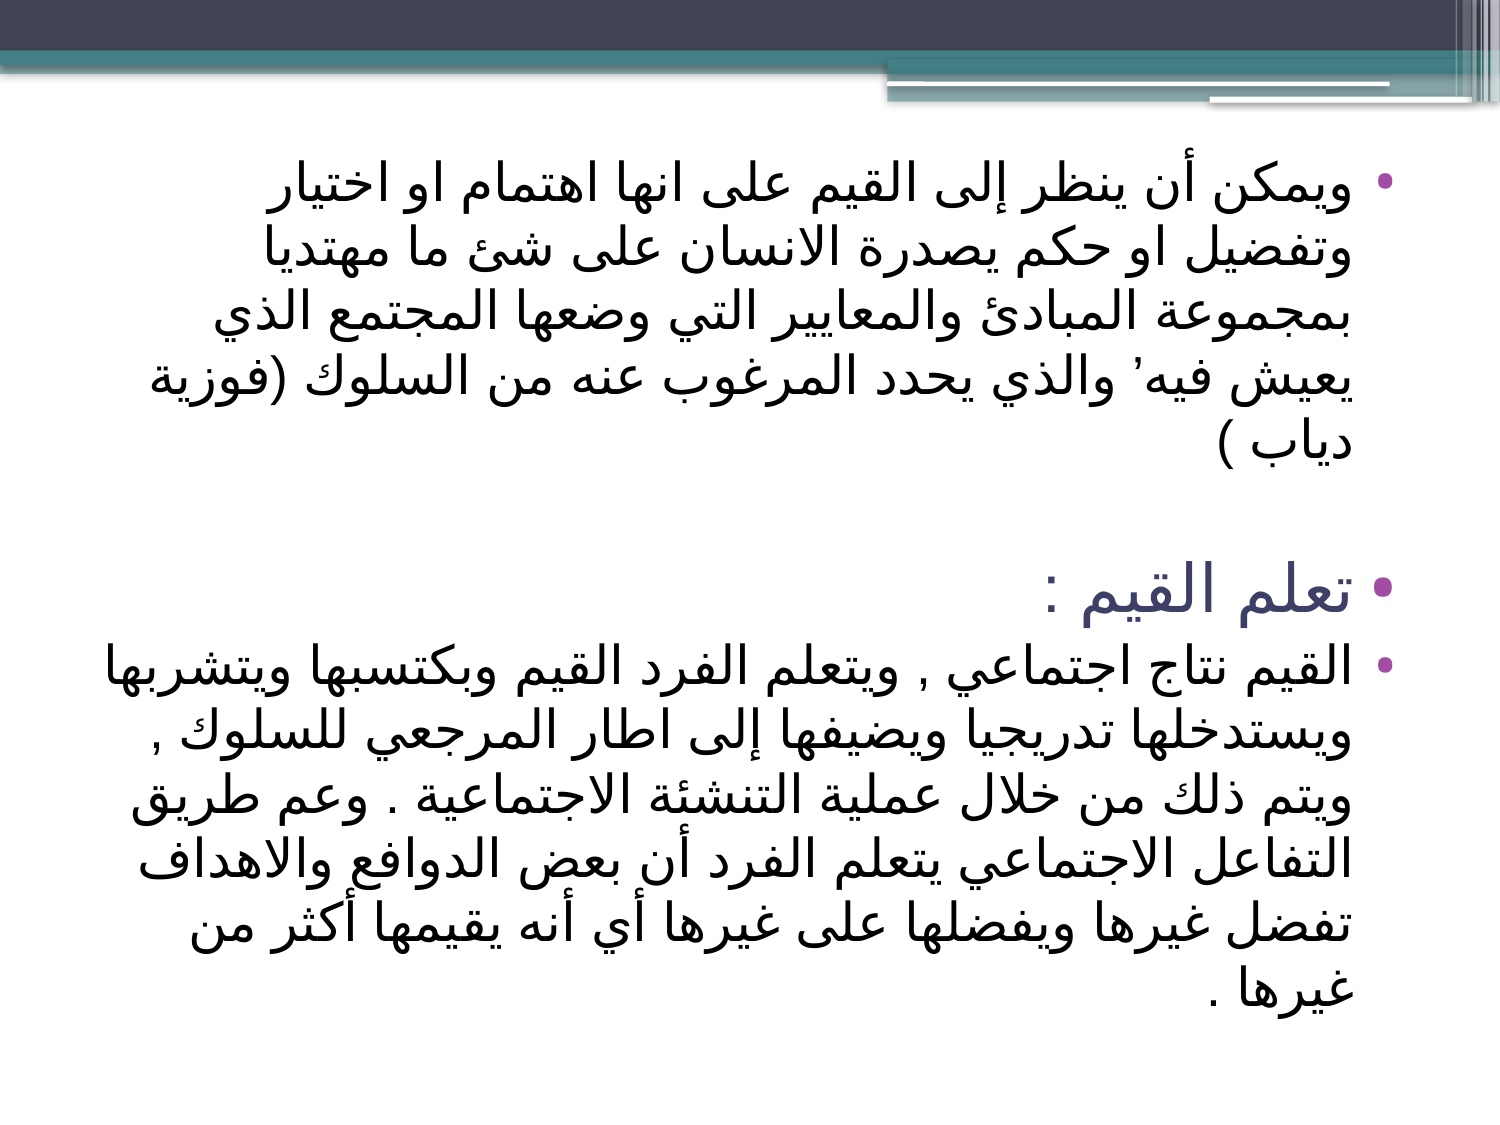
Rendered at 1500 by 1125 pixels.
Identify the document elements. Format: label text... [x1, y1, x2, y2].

list ويمكن أن ينظر إلى القيم على انها اهتمام او اختيار وتفضيل او حكم يصدرة الانسان على شئ ما مهتديا بمجموعة المبادئ والمعايير التي وضعها المجتمع الذي يعيش فيه’ والذي يحدد المرغوب عنه من السلوك (فوزية دياب ) تعلم القيم : القيم نتاج اجتماعي , ويتعلم الفرد القيم وبكتسبها ويتشربها ويستدخلها تدريجيا ويضيفها إلى اطار المرجعي للسلوك , ويتم ذلك من خلال عملية التنشئة الاجتماعية . وعم طريق التفاعل الاجتماعي يتعلم الفرد أن بعض الدوافع والاهداف تفضل غيرها ويفضلها على غيرها أي أنه يقيمها أكثر من غيرها . [82, 140, 1425, 1027]
